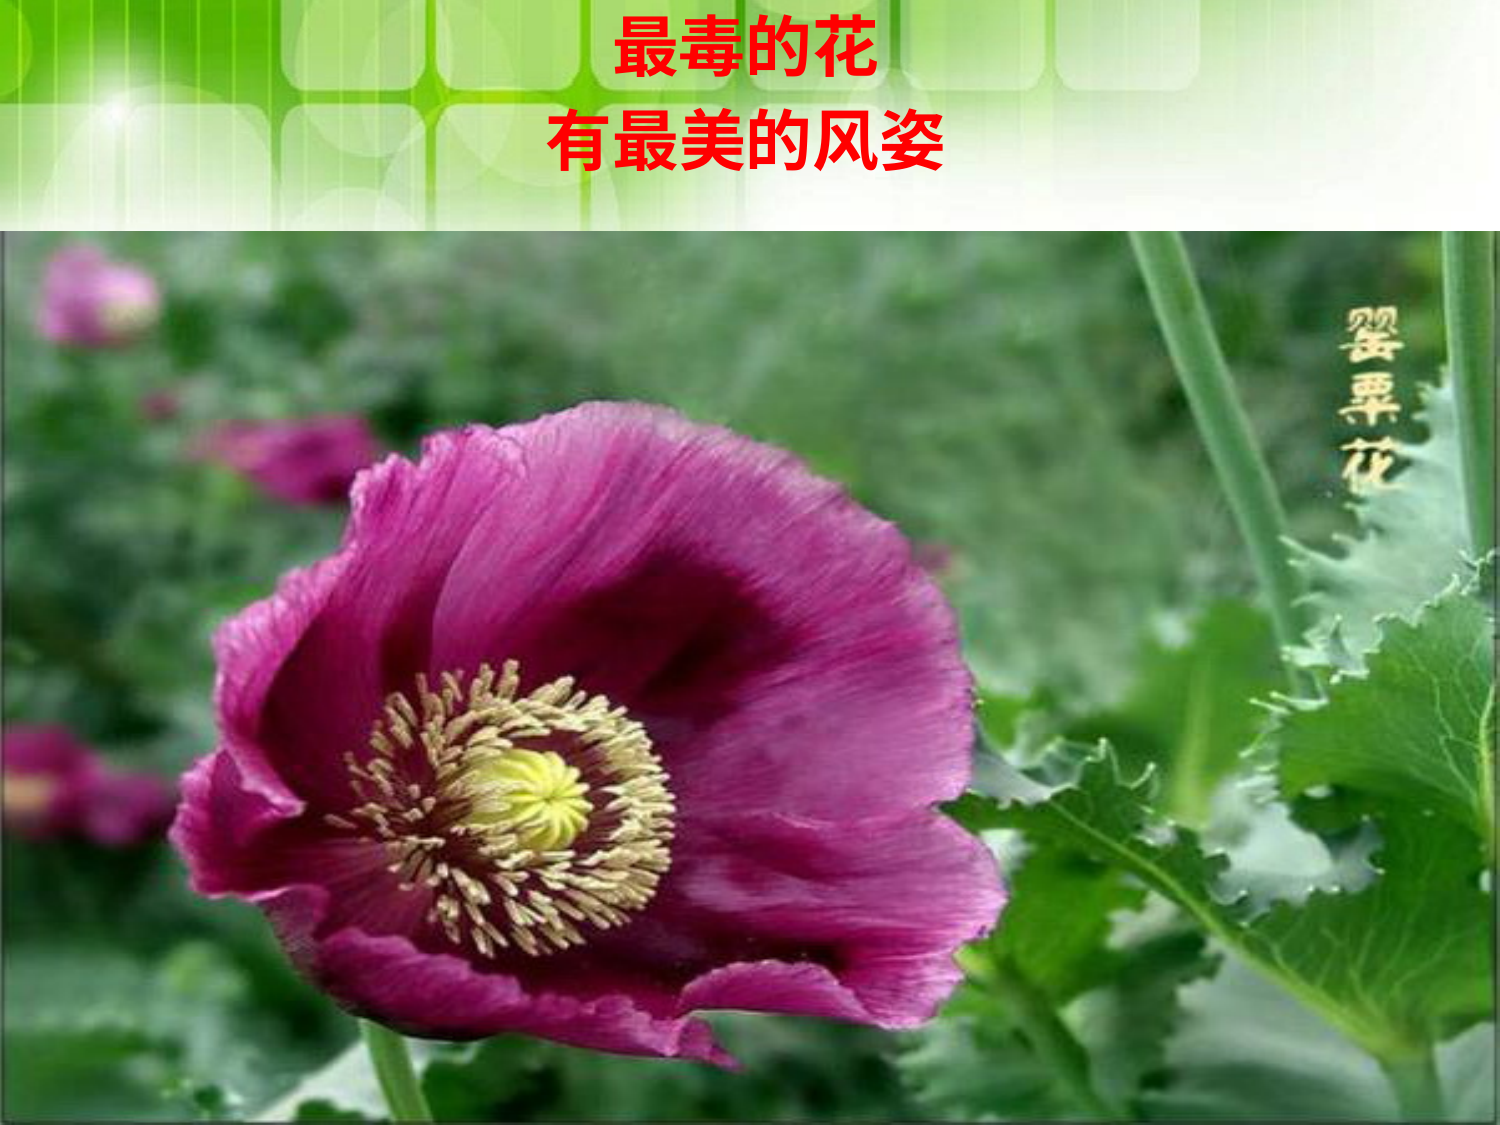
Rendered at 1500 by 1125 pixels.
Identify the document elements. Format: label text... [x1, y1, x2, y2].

picture [0, 0, 1500, 1125]
list 最毒的花 有最美的风姿 [416, 0, 1076, 231]
